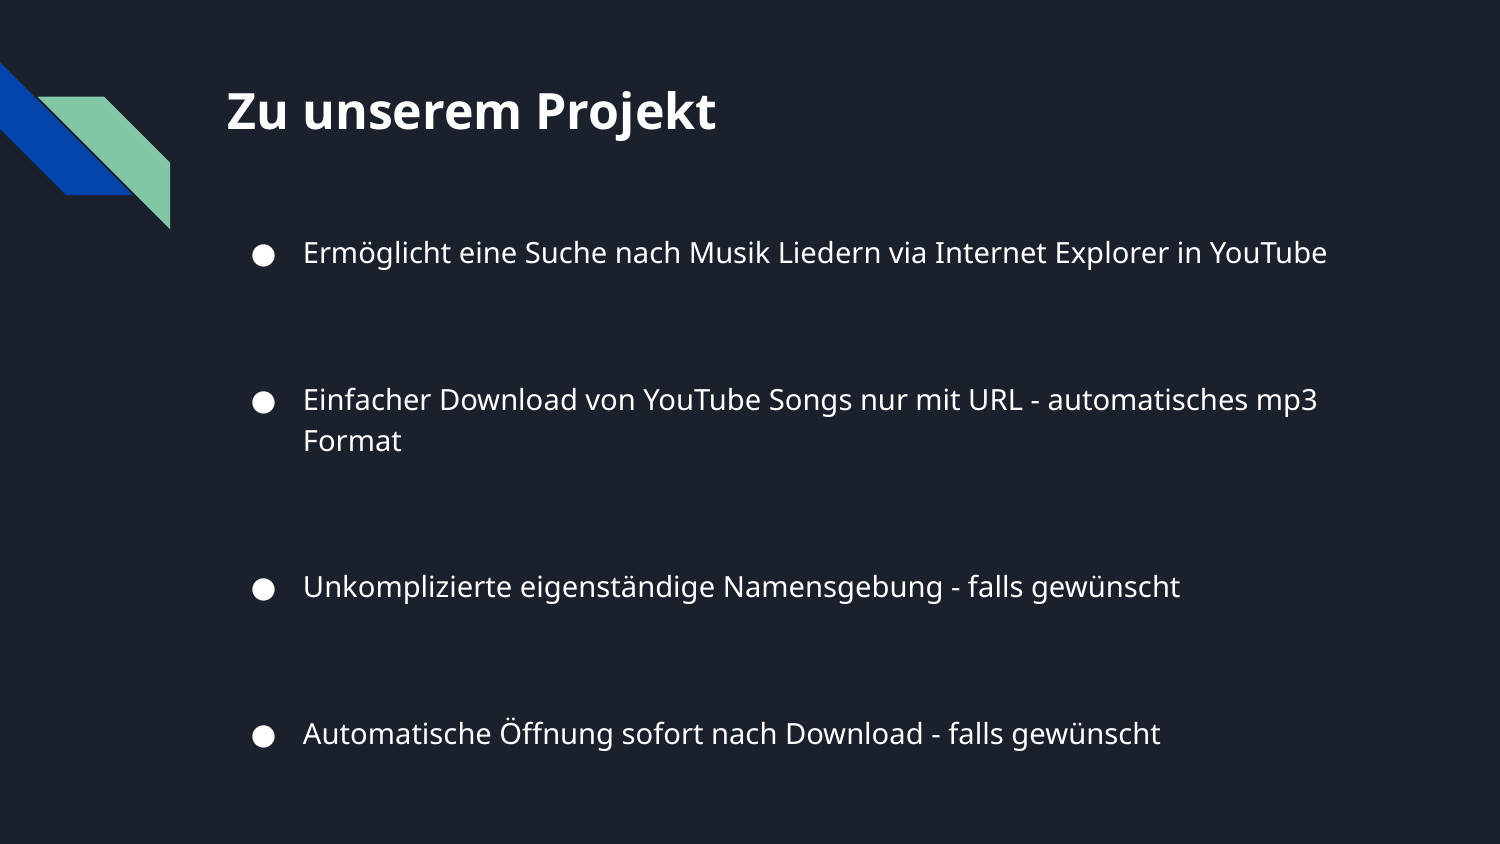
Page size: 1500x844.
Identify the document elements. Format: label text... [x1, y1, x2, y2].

title Zu unserem Projekt [212, 64, 1368, 214]
list Ermöglicht eine Suche nach Musik Liedern via Internet Explorer in YouTube Einfacher Download von YouTube Songs nur mit URL - automatisches mp3 Format Unkomplizierte eigenständige Namensgebung - falls gewünscht Automatische Öffnung sofort nach Download - falls gewünscht [212, 214, 1368, 735]
